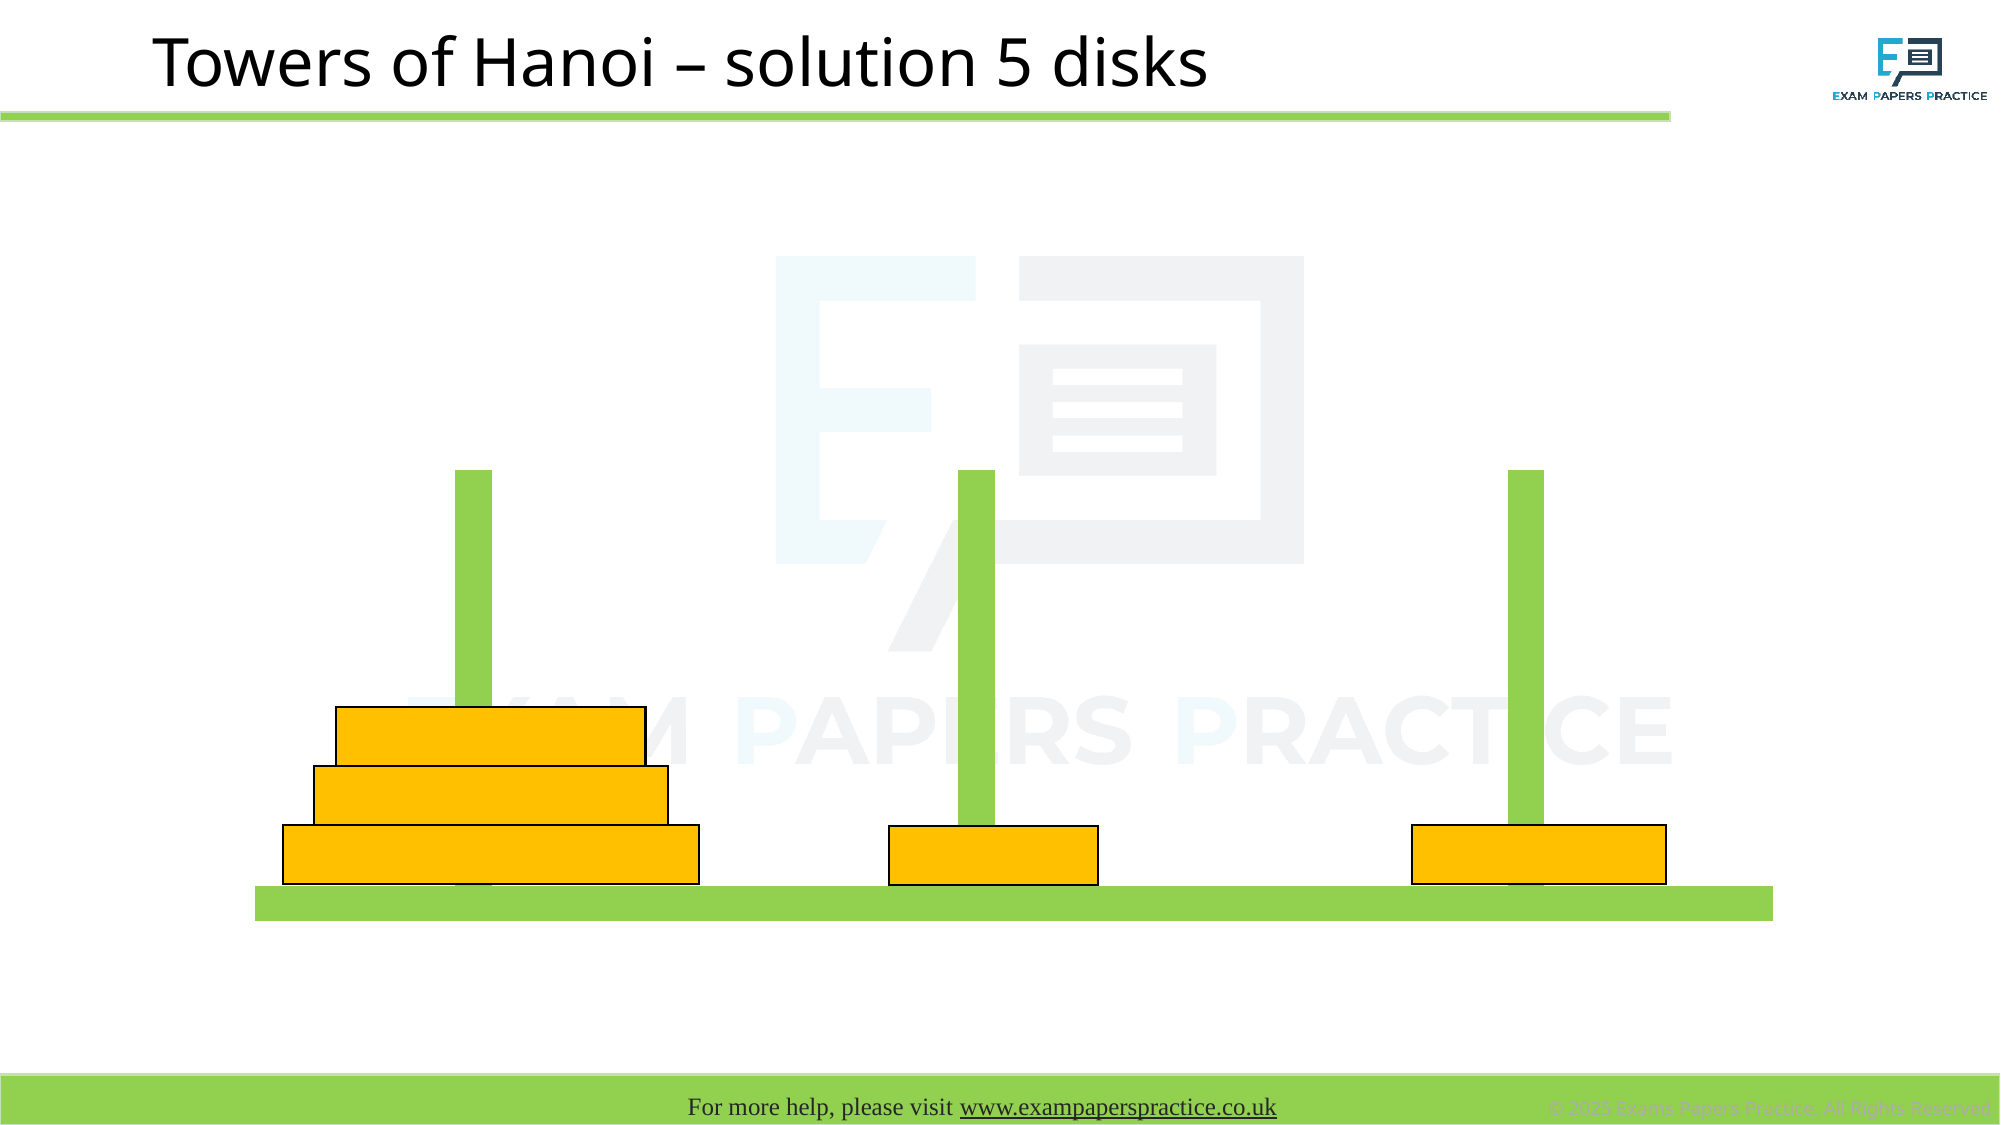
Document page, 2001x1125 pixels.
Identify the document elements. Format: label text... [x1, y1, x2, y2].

text_box [335, 706, 647, 767]
text_box [1411, 824, 1667, 885]
text_box [1508, 470, 1544, 824]
text_box [282, 824, 700, 885]
text_box [313, 765, 669, 826]
text_box [255, 886, 1773, 921]
text_box [888, 825, 1099, 886]
title Towers of Hanoi – solution 5 disks [137, 59, 1863, 70]
text_box [455, 470, 492, 706]
text_box [958, 470, 995, 825]
